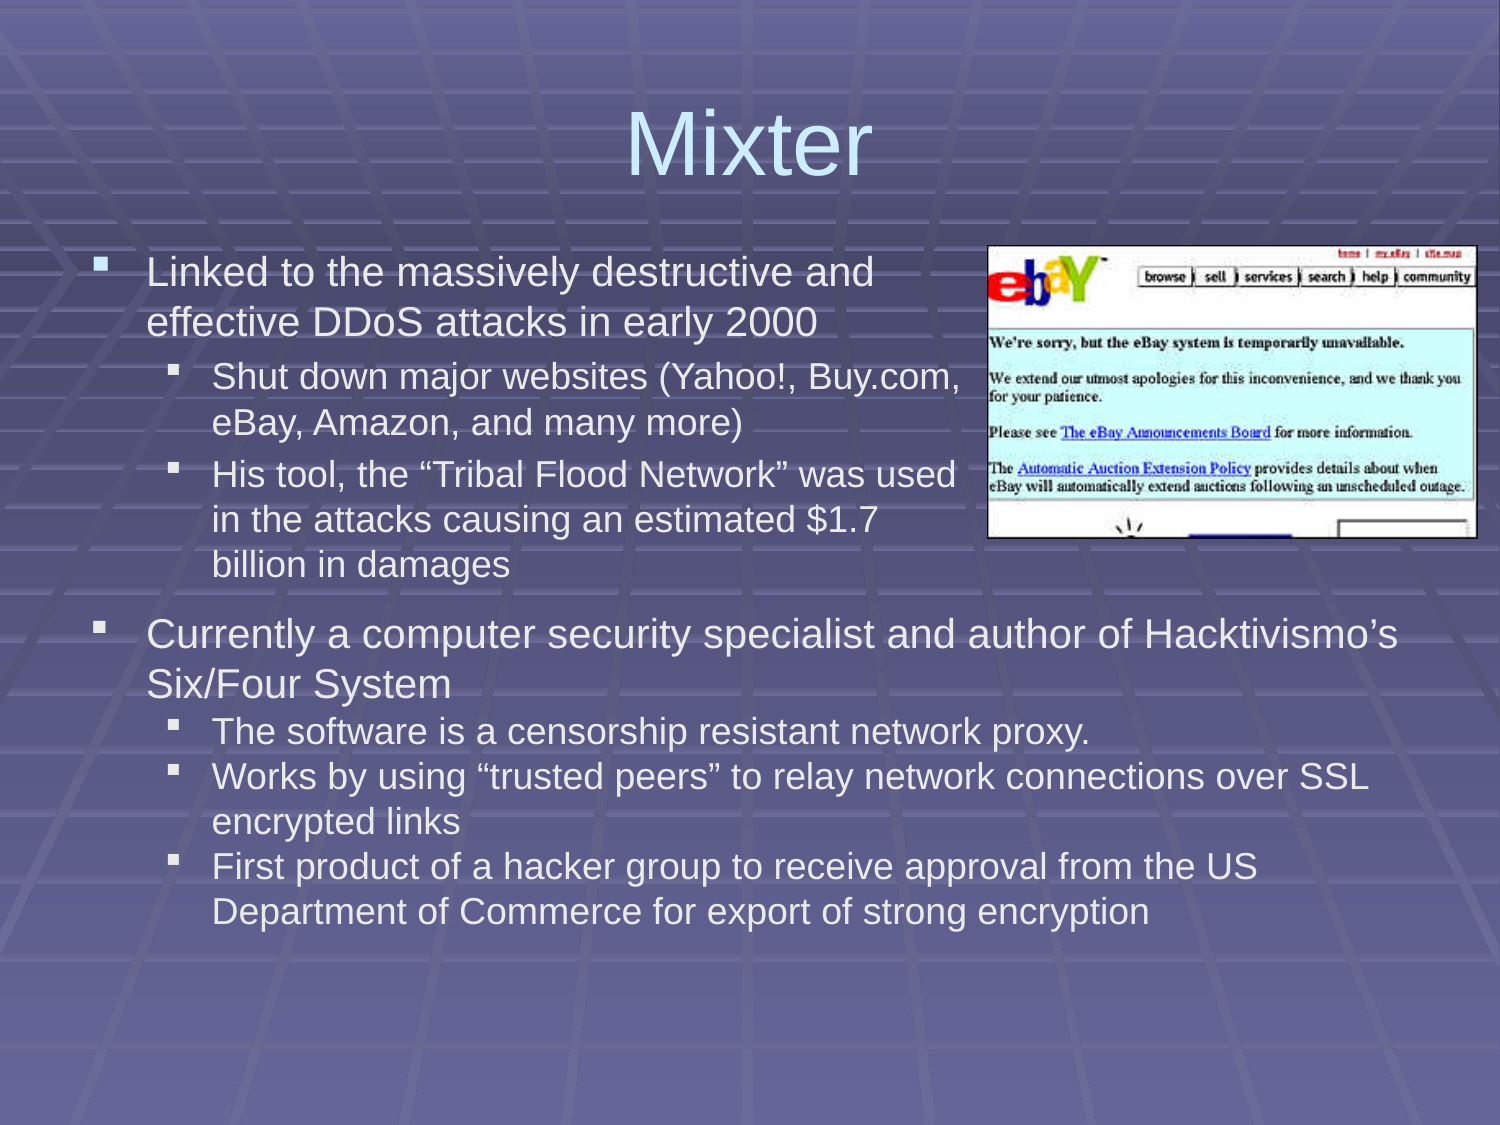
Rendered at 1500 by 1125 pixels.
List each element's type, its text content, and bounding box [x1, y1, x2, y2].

picture [987, 244, 1478, 540]
list Linked to the massively destructive and effective DDoS attacks in early 2000 Shut down major websites (Yahoo!, Buy.com, eBay, Amazon, and many more) His tool, the “Tribal Flood Network” was used in the attacks causing an estimated $1.7 billion in damages [74, 237, 988, 625]
text_box Currently a computer security specialist and author of Hacktivismo’s Six/Four System The software is a censorship resistant network proxy. Works by using “trusted peers” to relay network connections over SSL encrypted links First product of a hacker group to receive approval from the US Department of Commerce for export of strong encryption [75, 599, 1450, 985]
title Mixter [74, 44, 1425, 233]
